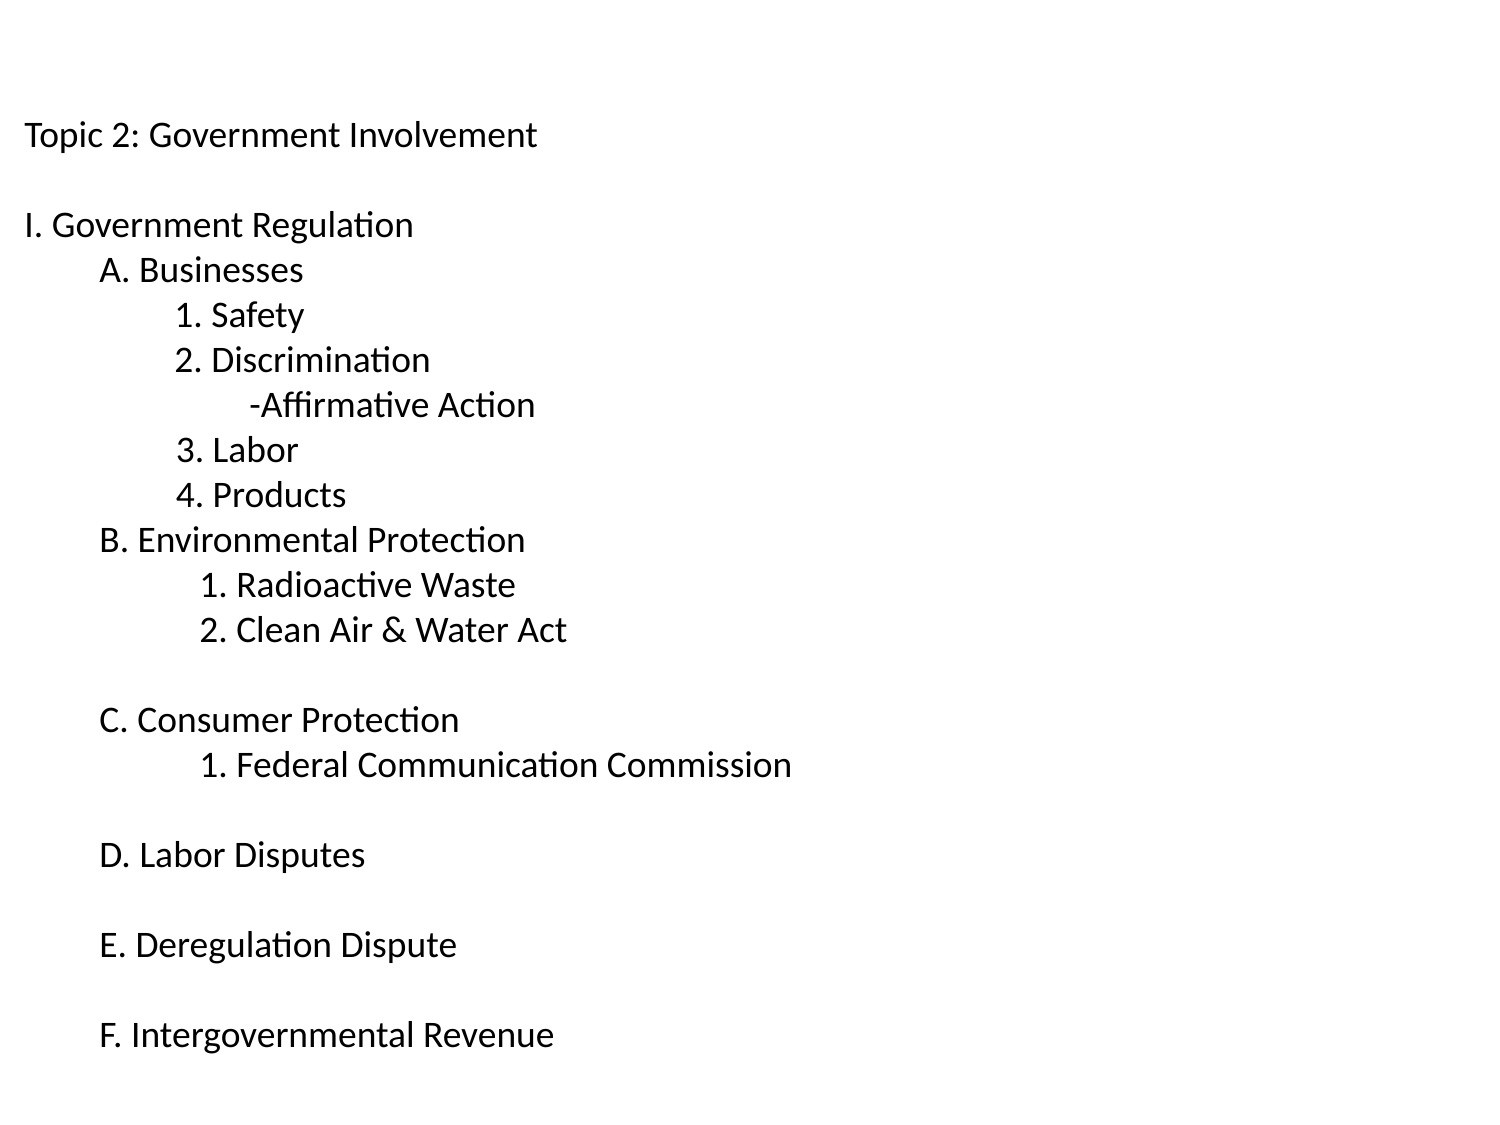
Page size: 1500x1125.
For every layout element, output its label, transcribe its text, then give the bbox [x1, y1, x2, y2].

text_box Topic 2: Government Involvement I. Government Regulation A. Businesses 1. Safety 2. Discrimination -Affirmative Action 3. Labor 4. Products B. Environmental Protection 1. Radioactive Waste 2. Clean Air & Water Act C. Consumer Protection 1. Federal Communication Commission D. Labor Disputes E. Deregulation Dispute F. Intergovernmental Revenue [9, 102, 1008, 1125]
